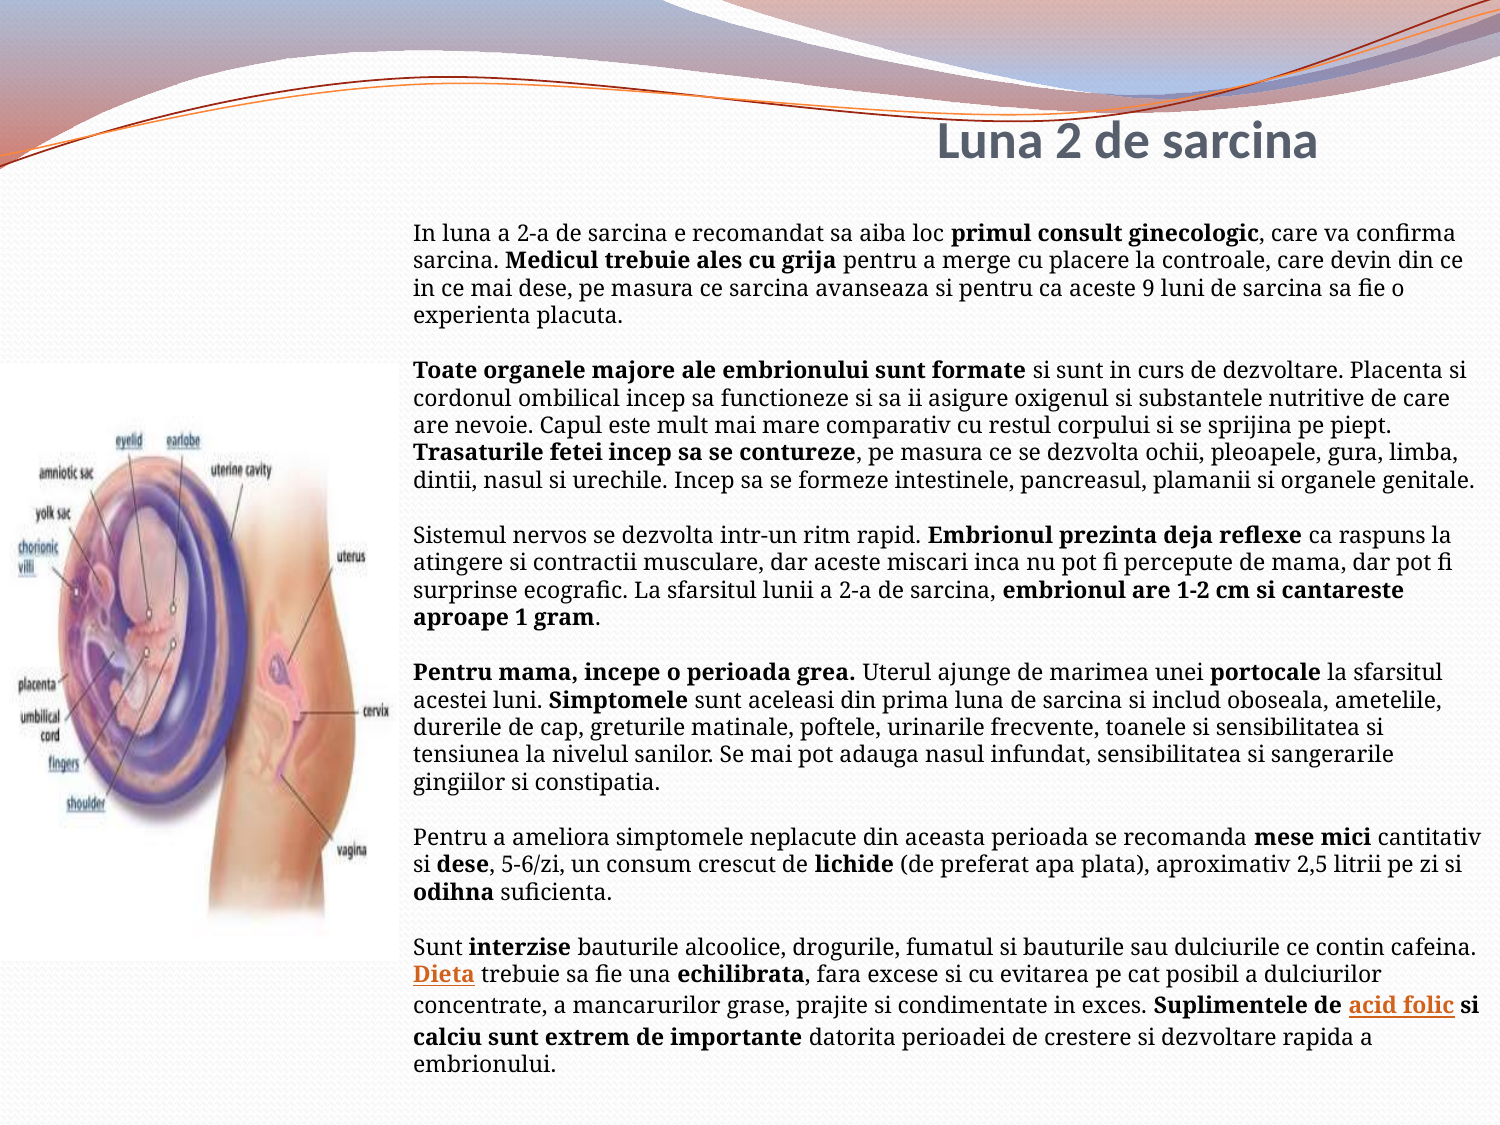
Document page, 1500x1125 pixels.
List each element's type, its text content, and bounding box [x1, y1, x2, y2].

text_box Cele 5 tipuri de temperamente ale bebelusului [398, 365, 405, 972]
picture [0, 362, 399, 962]
text_box In luna a 2-a de sarcina e recomandat sa aiba loc primul consult ginecologic, care va confirma sarcina. Medicul trebuie ales cu grija pentru a merge cu placere la controale, care devin din ce in ce mai dese, pe masura ce sarcina avanseaza si pentru ca aceste 9 luni de sarcina sa fie o experienta placuta. Toate organele majore ale embrionului sunt formate si sunt in curs de dezvoltare. Placenta si cordonul ombilical incep sa functioneze si sa ii asigure oxigenul si substantele nutritive de care are nevoie. Capul este mult mai mare comparativ cu restul corpului si se sprijina pe piept. Trasaturile fetei incep sa se contureze, pe masura ce se dezvolta ochii, pleoapele, gura, limba, dintii, nasul si urechile. Incep sa se formeze intestinele, pancreasul, plamanii si organele genitale. Sistemul nervos se dezvolta intr-un ritm rapid. Embrionul prezinta deja reflexe ca raspuns la atingere si contractii musculare, dar aceste miscari inca nu pot fi percepute de mama, dar pot fi surprinse ecografic. La sfarsitul lunii a 2-a de sarcina, embrionul are 1-2 cm si cantareste aproape 1 gram. Pentru mama, incepe o perioada grea. Uterul ajunge de marimea unei portocale la sfarsitul acestei luni. Simptomele sunt aceleasi din prima luna de sarcina si includ oboseala, ametelile, durerile de cap, greturile matinale, poftele, urinarile frecvente, toanele si sensibilitatea si tensiunea la nivelul sanilor. Se mai pot adauga nasul infundat, sensibilitatea si sangerarile gingiilor si constipatia. Pentru a ameliora simptomele neplacute din aceasta perioada se recomanda mese mici cantitativ si dese, 5-6/zi, un consum crescut de lichide (de preferat apa plata), aproximativ 2,5 litrii pe zi si odihna suficienta. Sunt interzise bauturile alcoolice, drogurile, fumatul si bauturile sau dulciurile ce contin cafeina. Dieta trebuie sa fie una echilibrata, fara excese si cu evitarea pe cat posibil a dulciurilor concentrate, a mancarurilor grase, prajite si condimentate in exces. Suplimentele de acid folic si calciu sunt extrem de importante datorita perioadei de crestere si dezvoltare rapida a embrionului. [398, 210, 1500, 1125]
title Luna 2 de sarcina [937, 93, 1395, 210]
